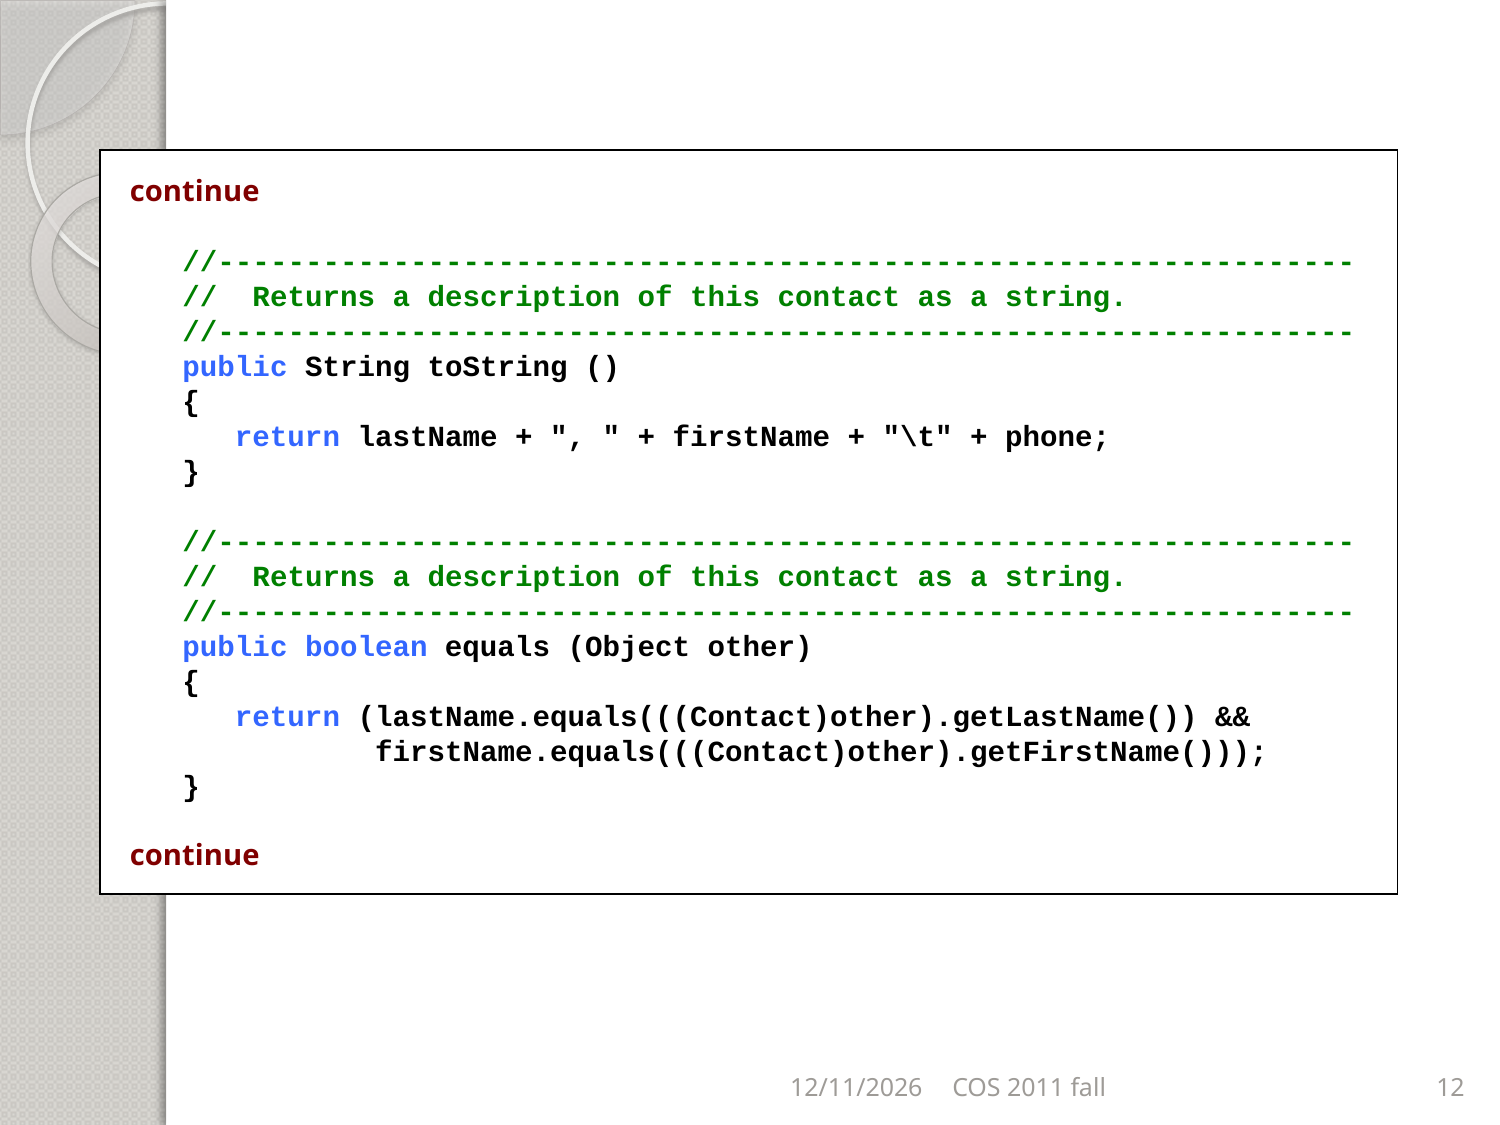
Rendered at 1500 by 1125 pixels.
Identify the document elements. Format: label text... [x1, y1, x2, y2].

text_box continue //----------------------------------------------------------------- // Returns a description of this contact as a string. //----------------------------------------------------------------- public String toString () { return lastName + ", " + firstName + "\t" + phone; } //----------------------------------------------------------------- // Returns a description of this contact as a string. //----------------------------------------------------------------- public boolean equals (Object other) { return (lastName.equals(((Contact)other).getLastName()) && firstName.equals(((Contact)other).getFirstName())); } continue [99, 149, 1398, 895]
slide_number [587, 1034, 937, 1113]
footer COS 2011 fall [937, 1034, 1413, 1113]
slide_number 12 [1413, 1034, 1488, 1113]
